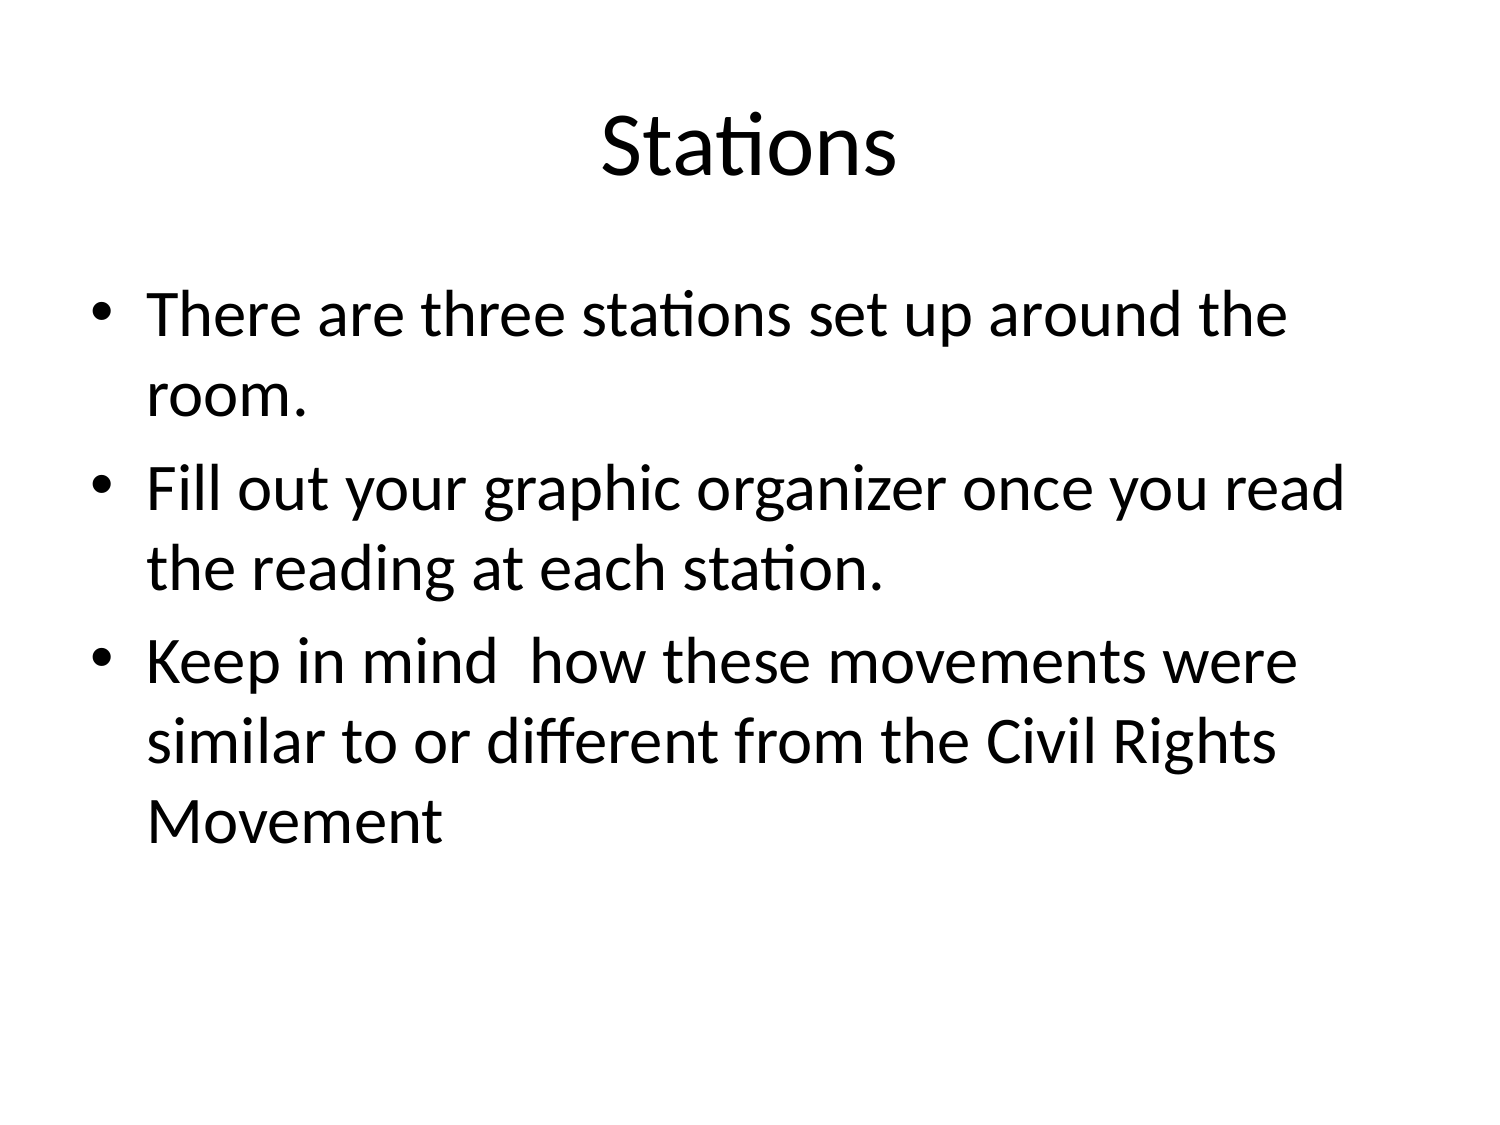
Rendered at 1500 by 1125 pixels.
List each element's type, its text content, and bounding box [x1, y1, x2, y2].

list There are three stations set up around the room. Fill out your graphic organizer once you read the reading at each station. Keep in mind how these movements were similar to or different from the Civil Rights Movement [75, 262, 1425, 1005]
title Stations [75, 45, 1425, 233]
